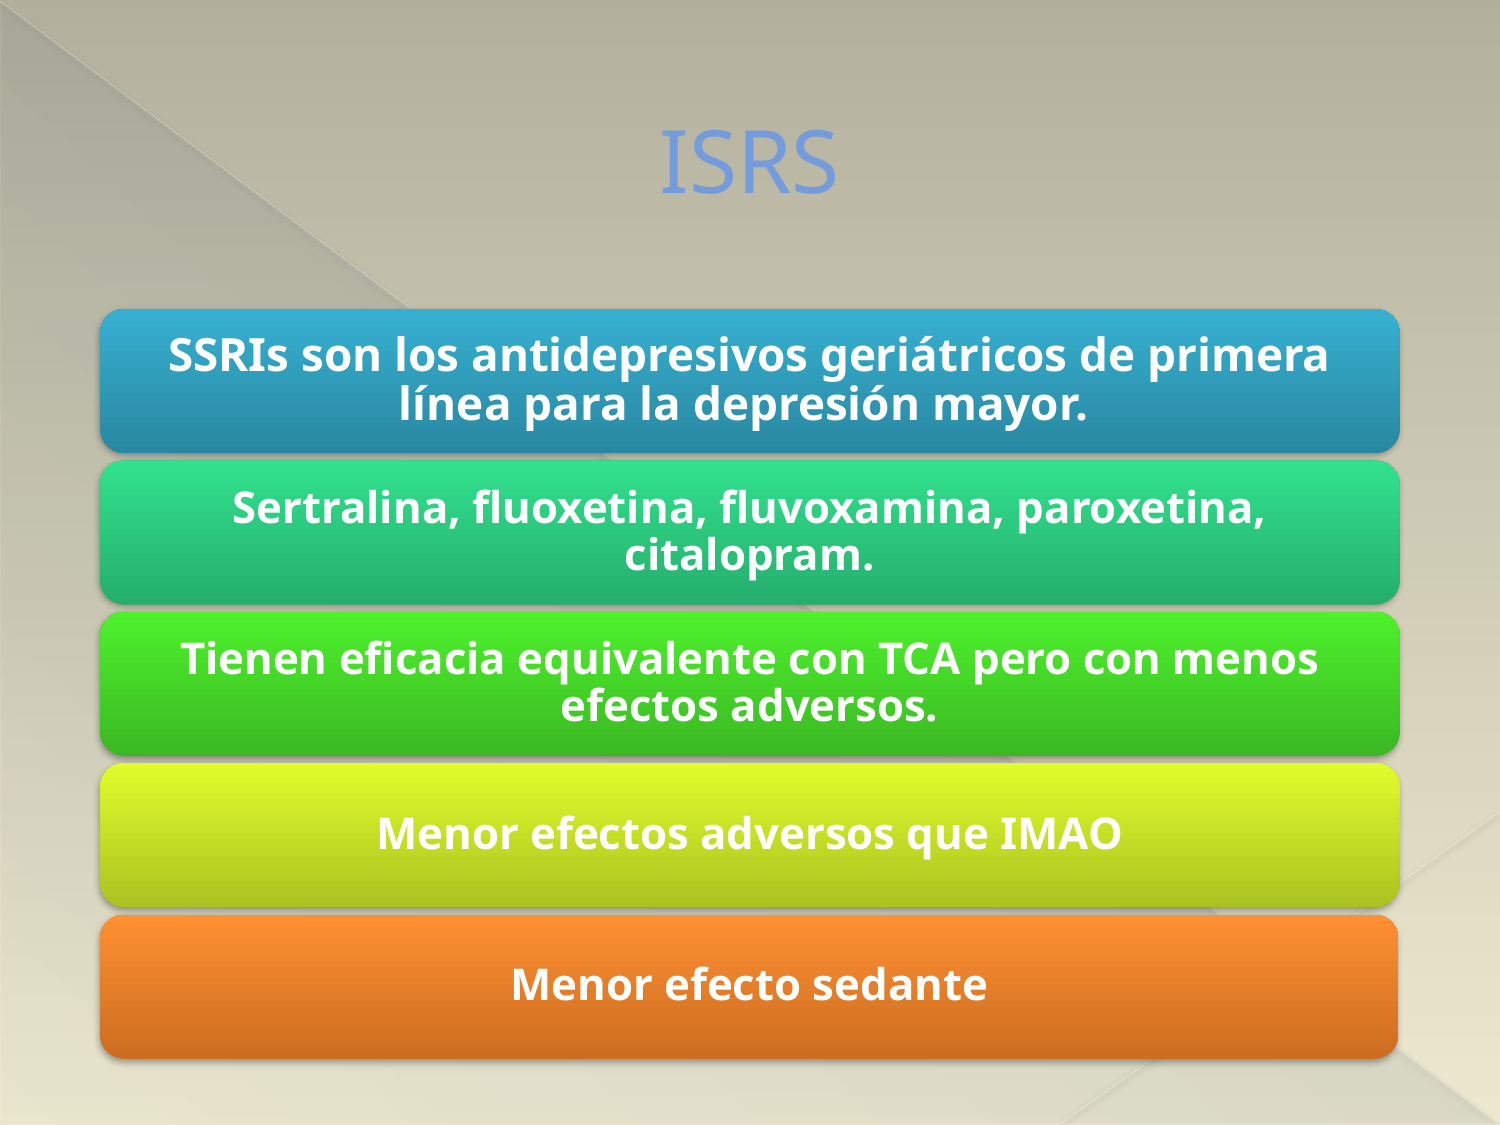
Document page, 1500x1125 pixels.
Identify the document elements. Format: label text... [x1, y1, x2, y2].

title ISRS [75, 43, 1425, 274]
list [74, 308, 1426, 1060]
